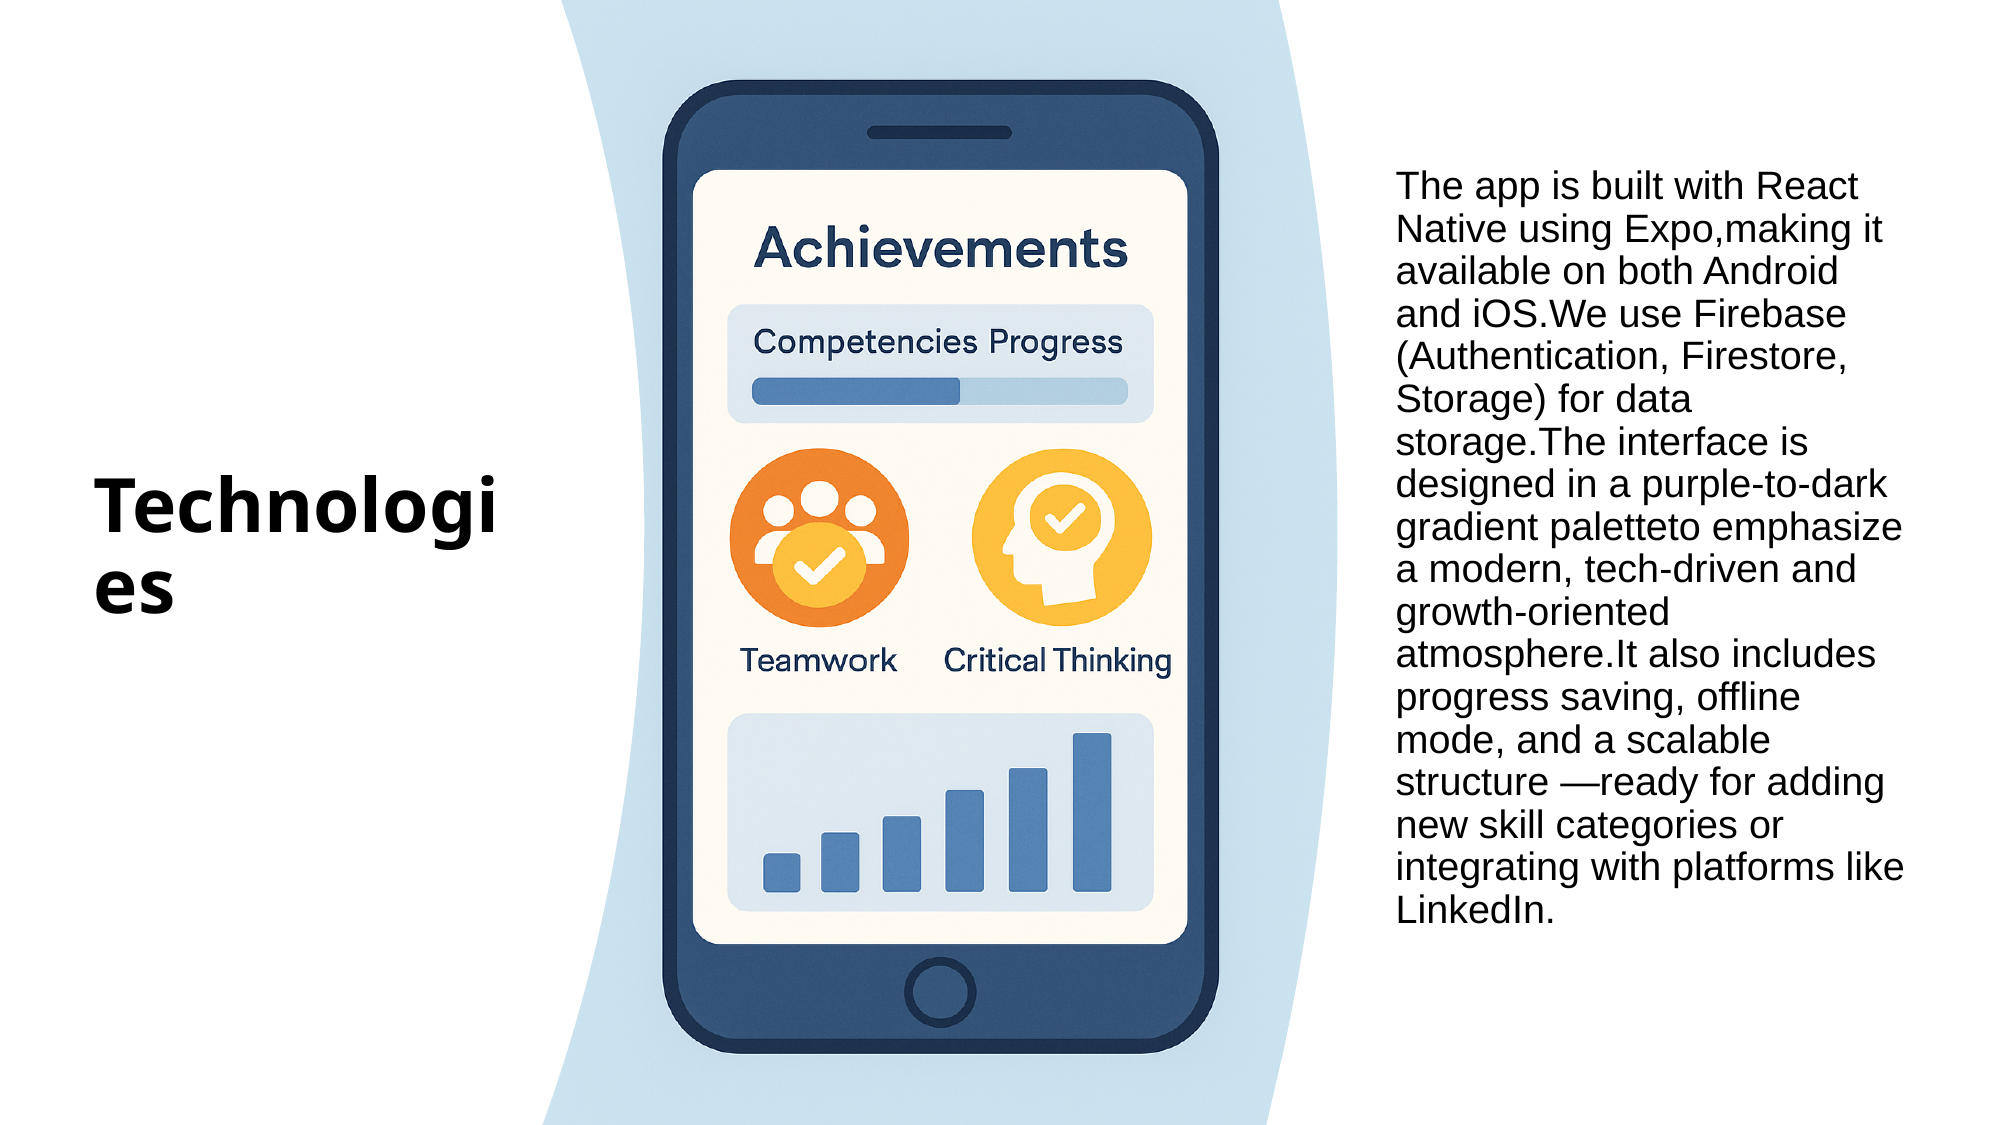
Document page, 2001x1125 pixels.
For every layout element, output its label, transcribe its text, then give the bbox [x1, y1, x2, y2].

list The app is built with React Native using Expo,making it available on both Android and iOS.We use Firebase (Authentication, Firestore, Storage) for data storage.The interface is designed in a purple-to-dark gradient paletteto emphasize a modern, tech-driven and growth-oriented atmosphere.It also includes progress saving, offline mode, and a scalable structure —ready for adding new skill categories or integrating with platforms like LinkedIn. [1380, 79, 1921, 1018]
title Technologies [78, 79, 541, 1018]
picture [541, 0, 1338, 1125]
